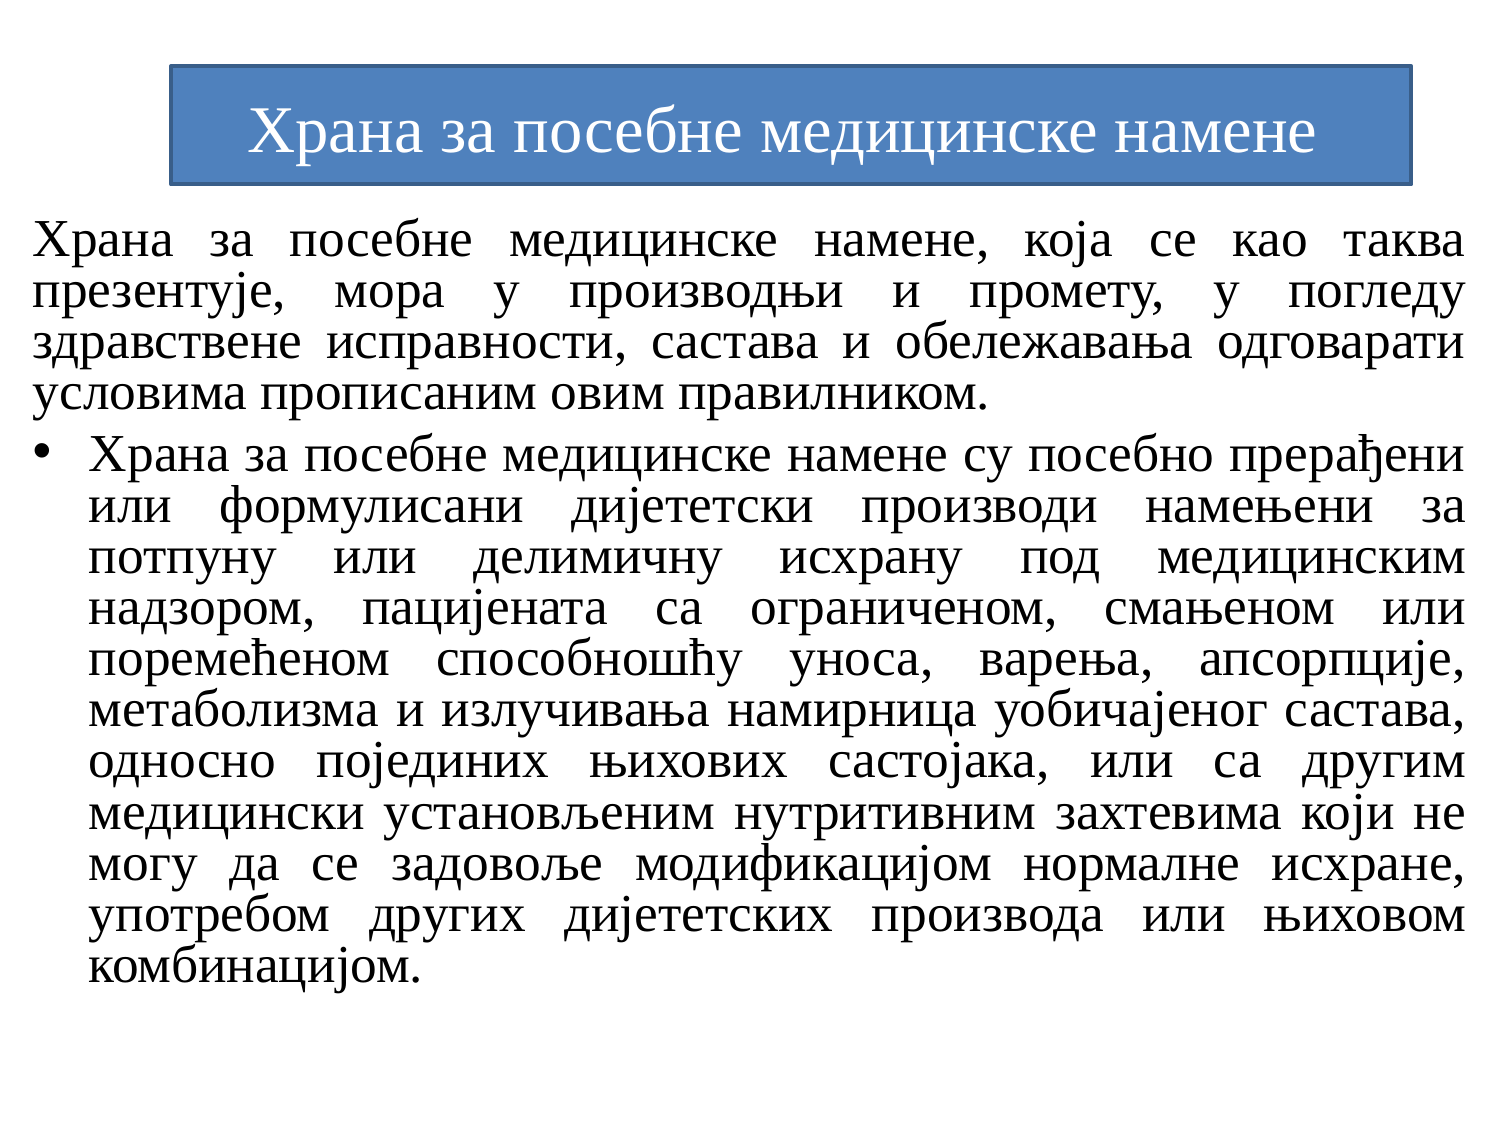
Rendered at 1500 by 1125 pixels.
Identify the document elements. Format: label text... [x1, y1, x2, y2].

text_box Храна за посебне медицинске намене [171, 66, 1412, 185]
list Храна за посебне медицинске намене, која се као таква презентује, мора у производњи и промету, у погледу здравствене исправности, састава и обележавања одговарати условима прописаним овим правилником. Храна за посебне медицинске намене су посебно прерађени или формулисани дијететски производи намењени за потпуну или делимичну исхрану под медицинским надзором, пацијената са ограниченом, смањеном или поремећеном способношћу уноса, варења, апсорпције, метаболизма и излучивања намирница уобичајеног састава, односно појединих њихових састојака, или са другим медицински установљеним нутритивним захтевима који не могу да се задовоље модификацијом нормалне исхране, употребом других дијететских производа или њиховом комбинацијом. [17, 208, 1483, 1106]
